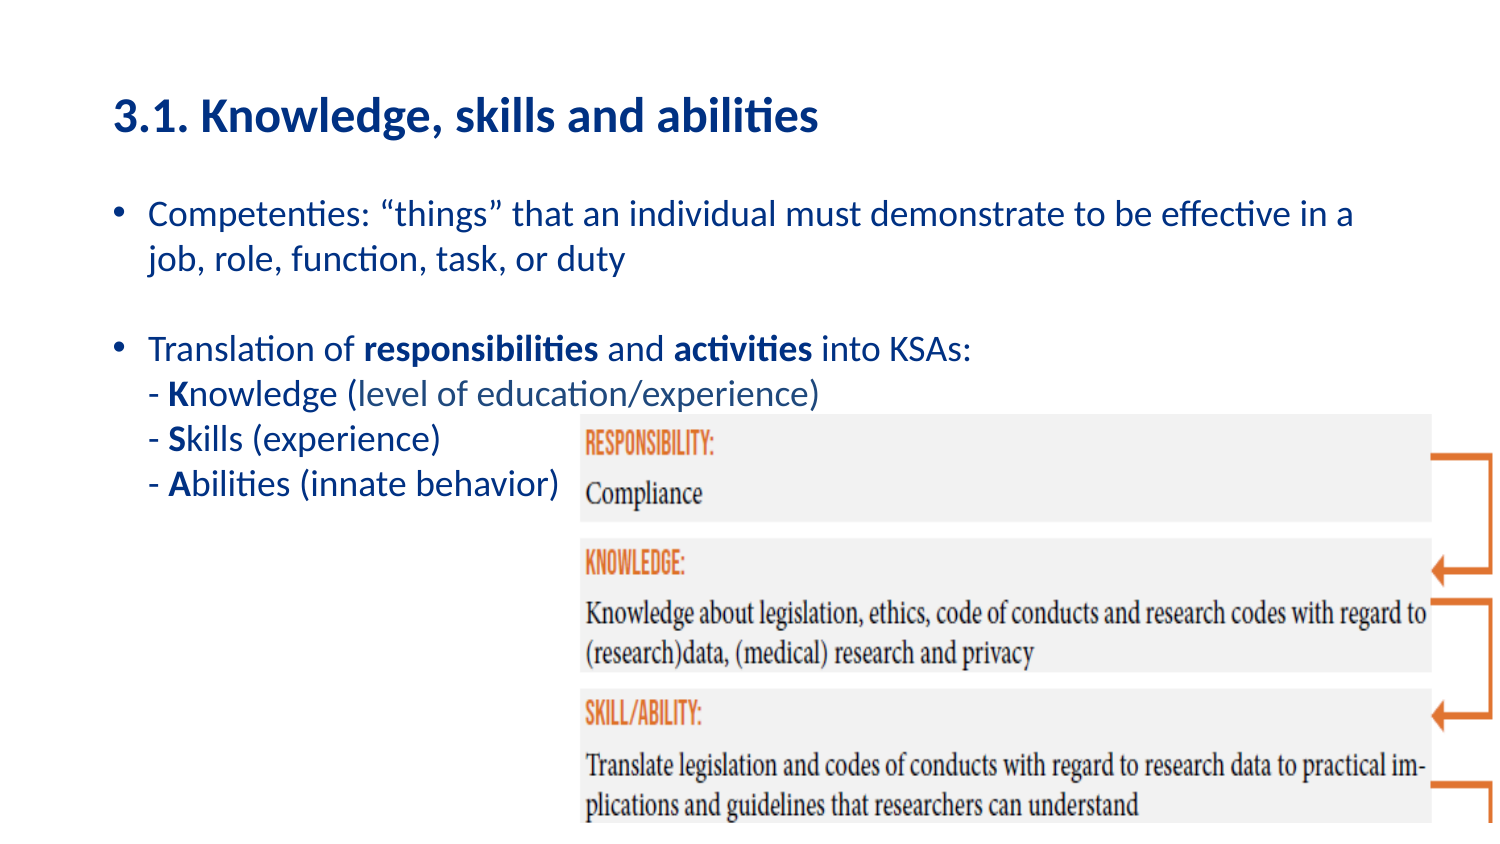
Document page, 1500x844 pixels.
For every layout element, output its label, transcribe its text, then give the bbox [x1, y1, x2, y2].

text_box 3.1. Knowledge, skills and abilities [101, 52, 1408, 172]
picture [573, 414, 1500, 823]
text_box Competenties: “things” that an individual must demonstrate to be effective in a job, role, function, task, or duty Translation of responsibilities and activities into KSAs: - Knowledge (level of education/experience) - Skills (experience) - Abilities (innate behavior) [101, 183, 1408, 746]
